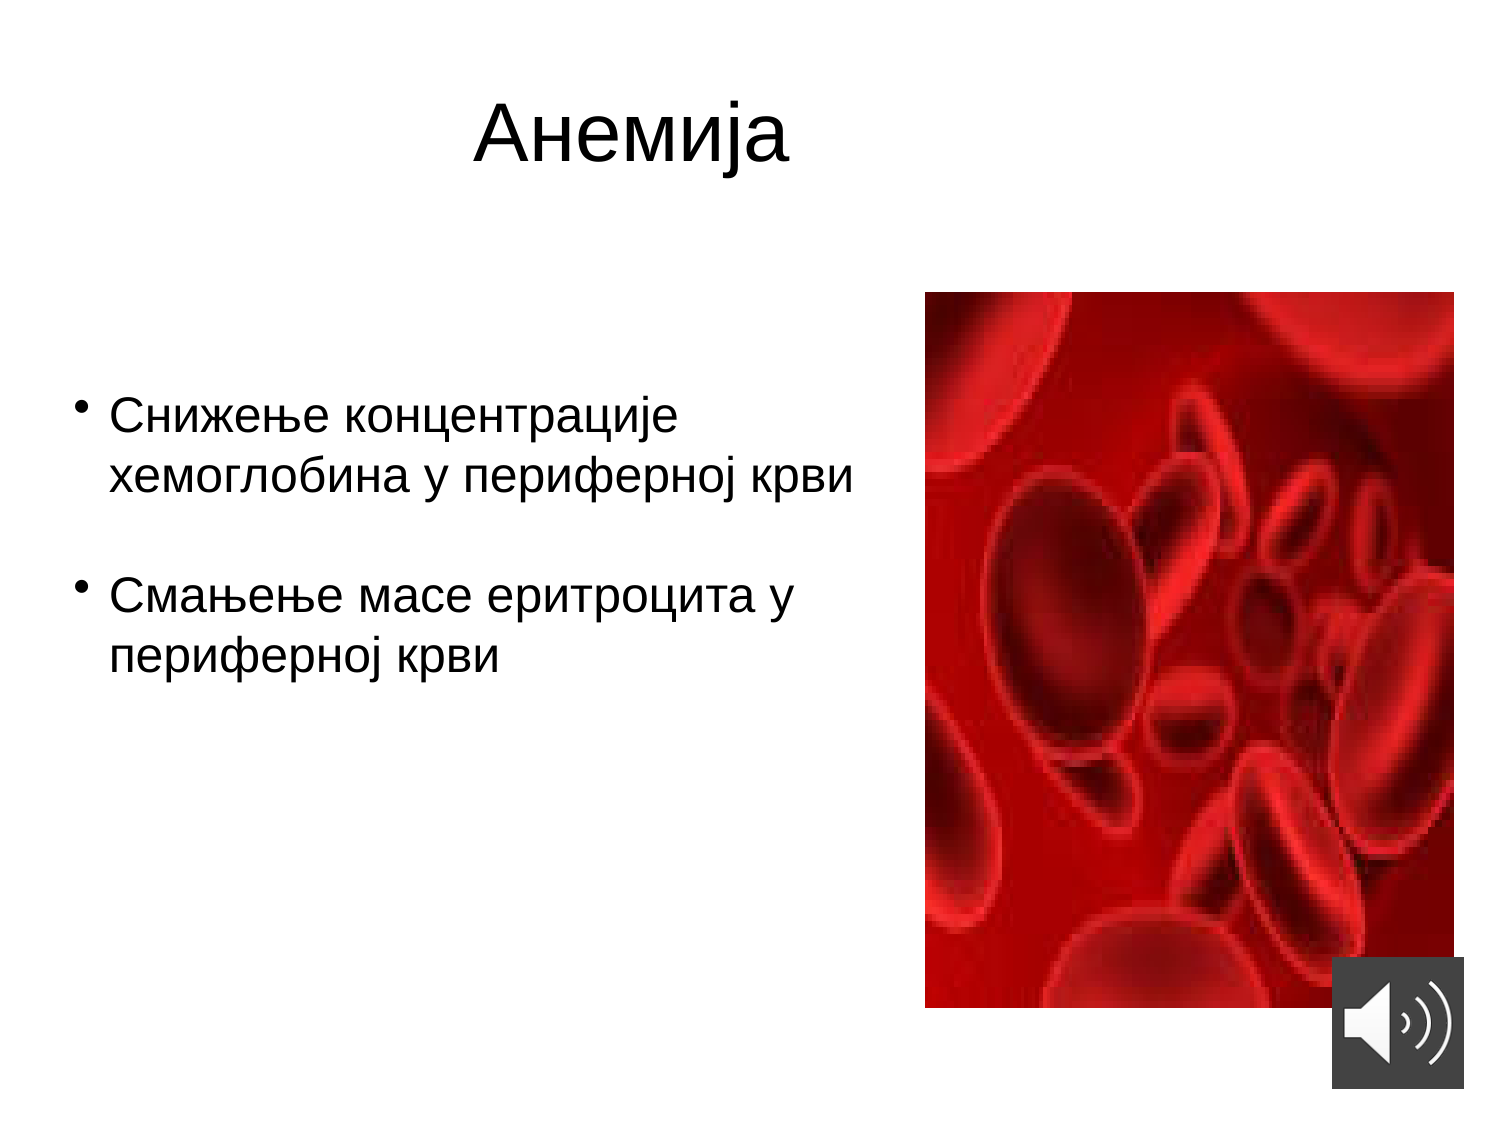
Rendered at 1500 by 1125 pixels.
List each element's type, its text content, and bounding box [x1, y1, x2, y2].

text_box Анемија [459, 70, 805, 186]
picture [925, 292, 1465, 1090]
text_box Снижење концентрације хемоглобина у периферној крви Смањење масе еритроцита у периферној крви [58, 374, 891, 690]
